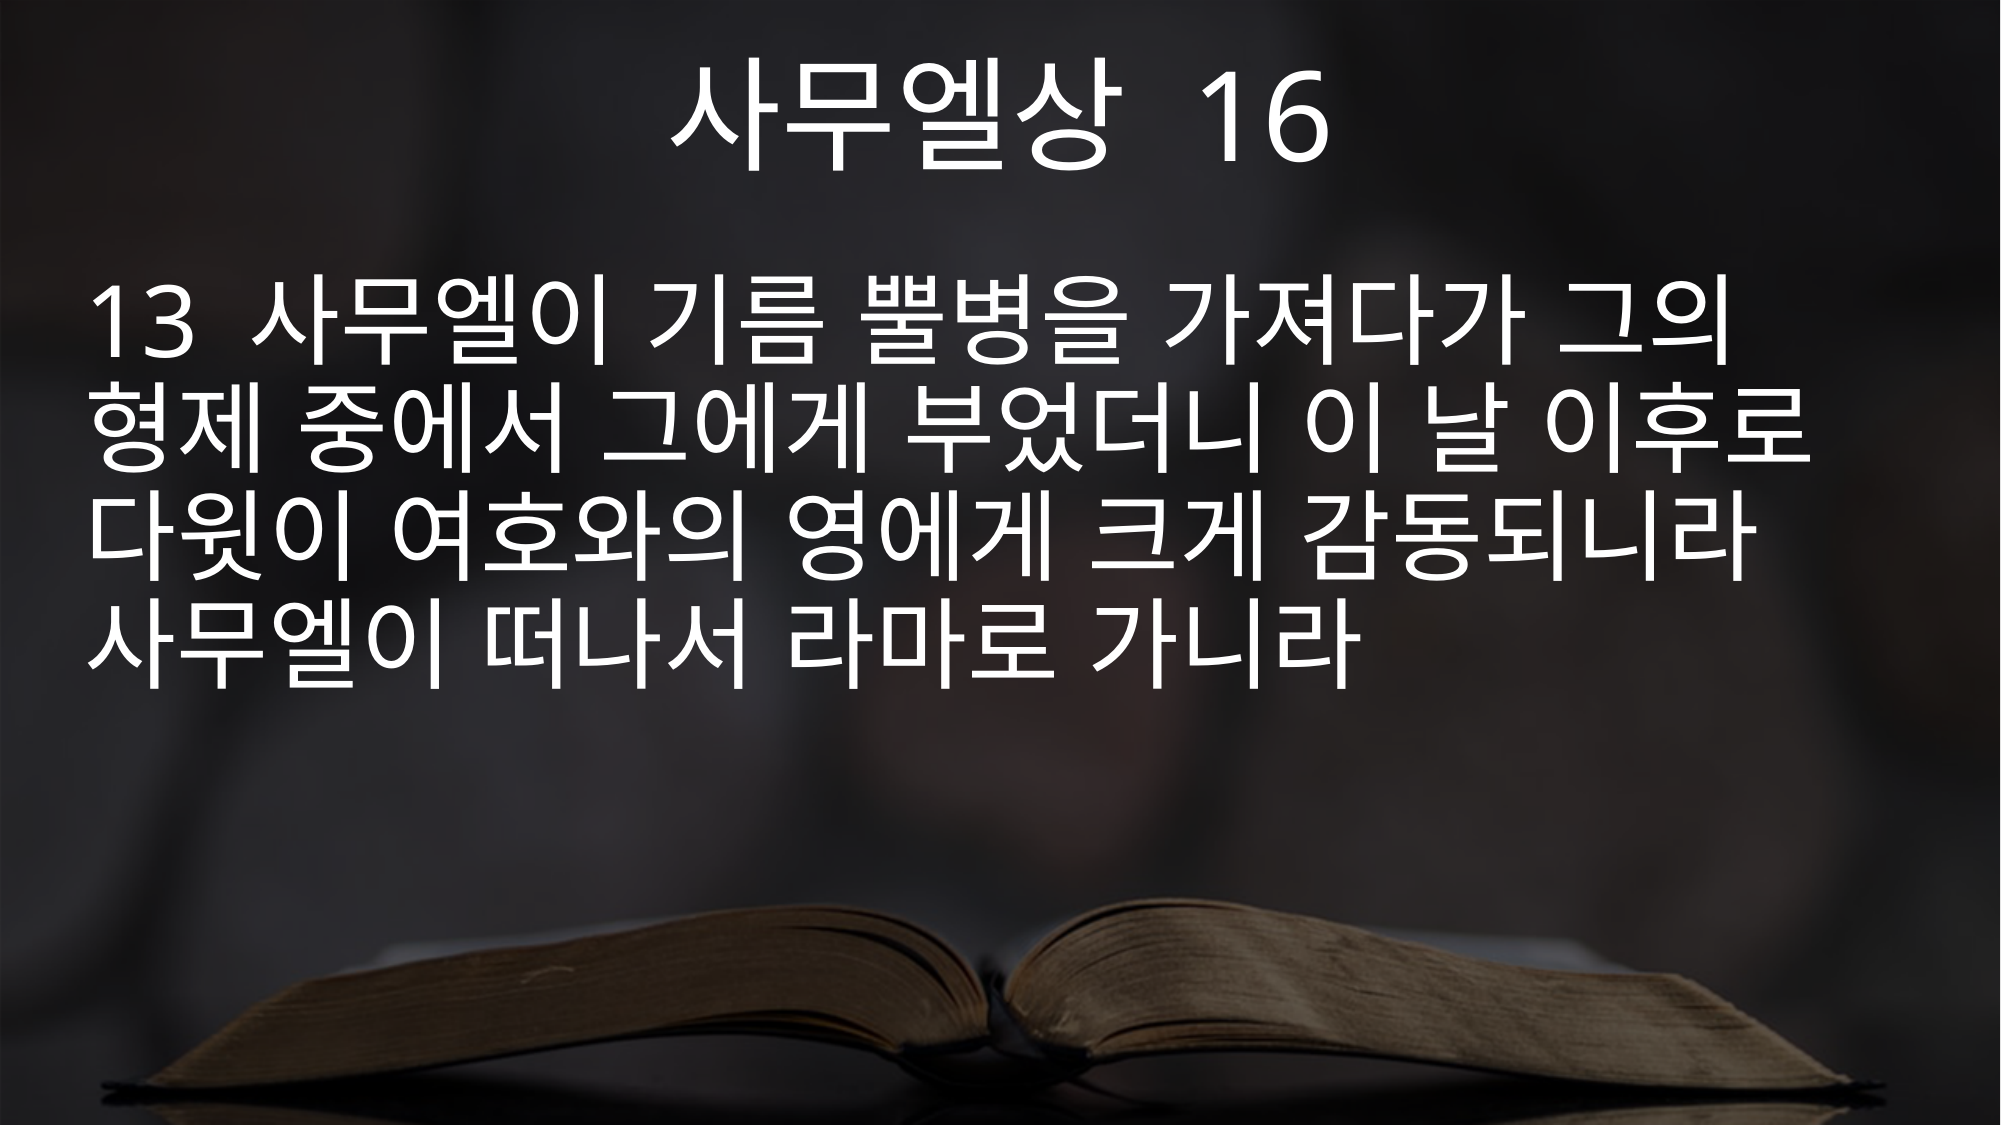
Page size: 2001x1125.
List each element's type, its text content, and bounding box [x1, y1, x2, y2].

picture [0, 0, 2001, 1125]
footer 사무엘상 16 [0, 32, 2000, 192]
list 13 사무엘이 기름 뿔병을 가져다가 그의 형제 중에서 그에게 부었더니 이 날 이후로 다윗이 여호와의 영에게 크게 감동되니라 사무엘이 떠나서 라마로 가니라 [69, 263, 1953, 423]
